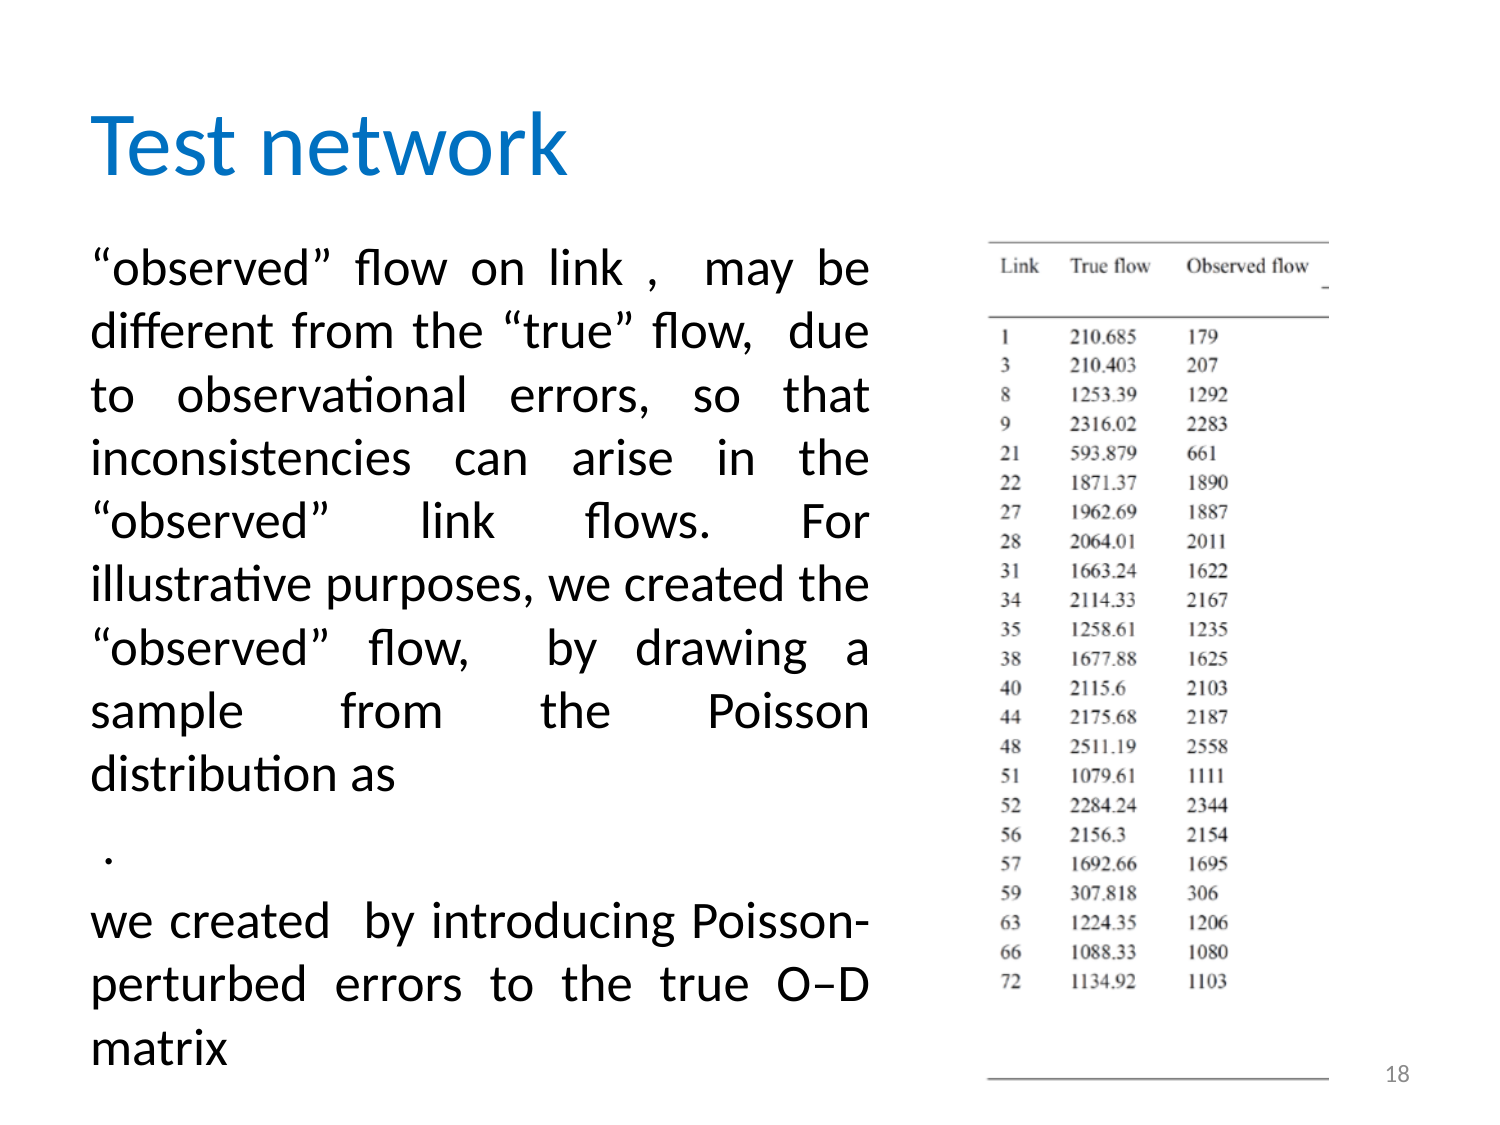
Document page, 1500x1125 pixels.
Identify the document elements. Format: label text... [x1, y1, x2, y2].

picture [968, 232, 1330, 1091]
title Test network [75, 45, 1425, 233]
slide_number 18 [1074, 1042, 1425, 1103]
